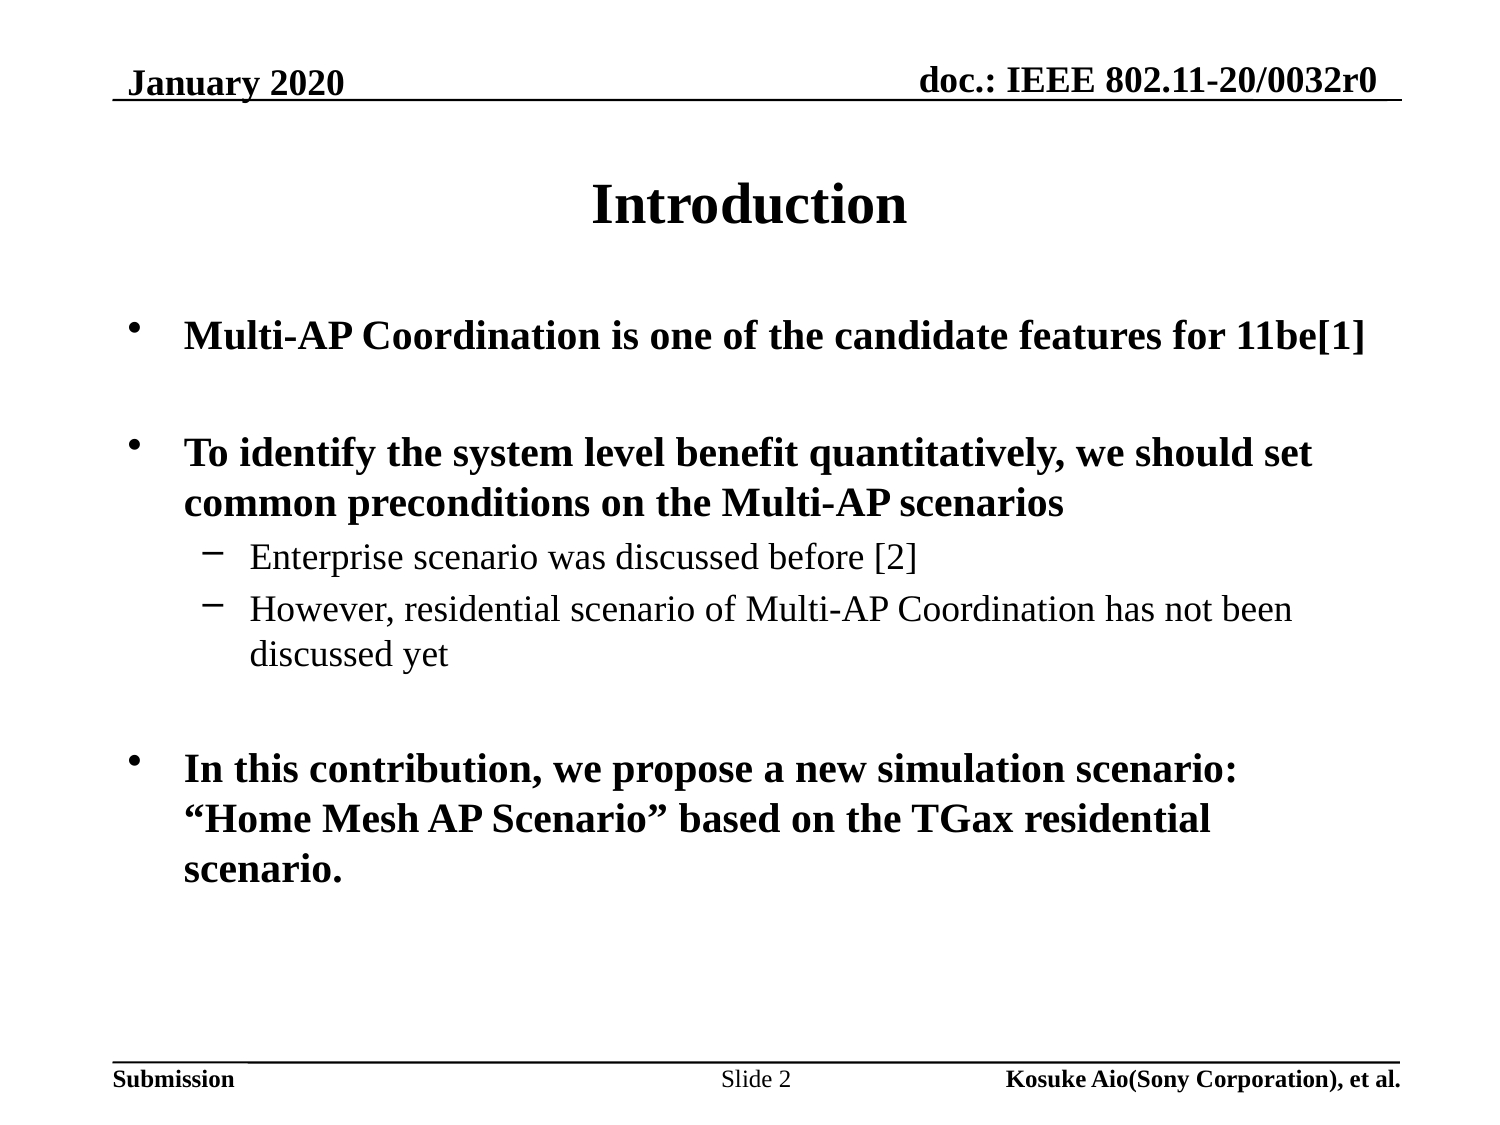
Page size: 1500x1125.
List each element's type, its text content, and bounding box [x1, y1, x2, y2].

title Introduction [112, 112, 1388, 288]
list Multi-AP Coordination is one of the candidate features for 11be[1] To identify the system level benefit quantitatively, we should set common preconditions on the Multi-AP scenarios Enterprise scenario was discussed before [2] However, residential scenario of Multi-AP Coordination has not been discussed yet In this contribution, we propose a new simulation scenario: “Home Mesh AP Scenario” based on the TGax residential scenario. [112, 299, 1388, 1025]
footer Kosuke Aio(Sony Corporation), et al. [962, 1061, 1402, 1093]
slide_number Slide 2 [712, 1061, 801, 1093]
